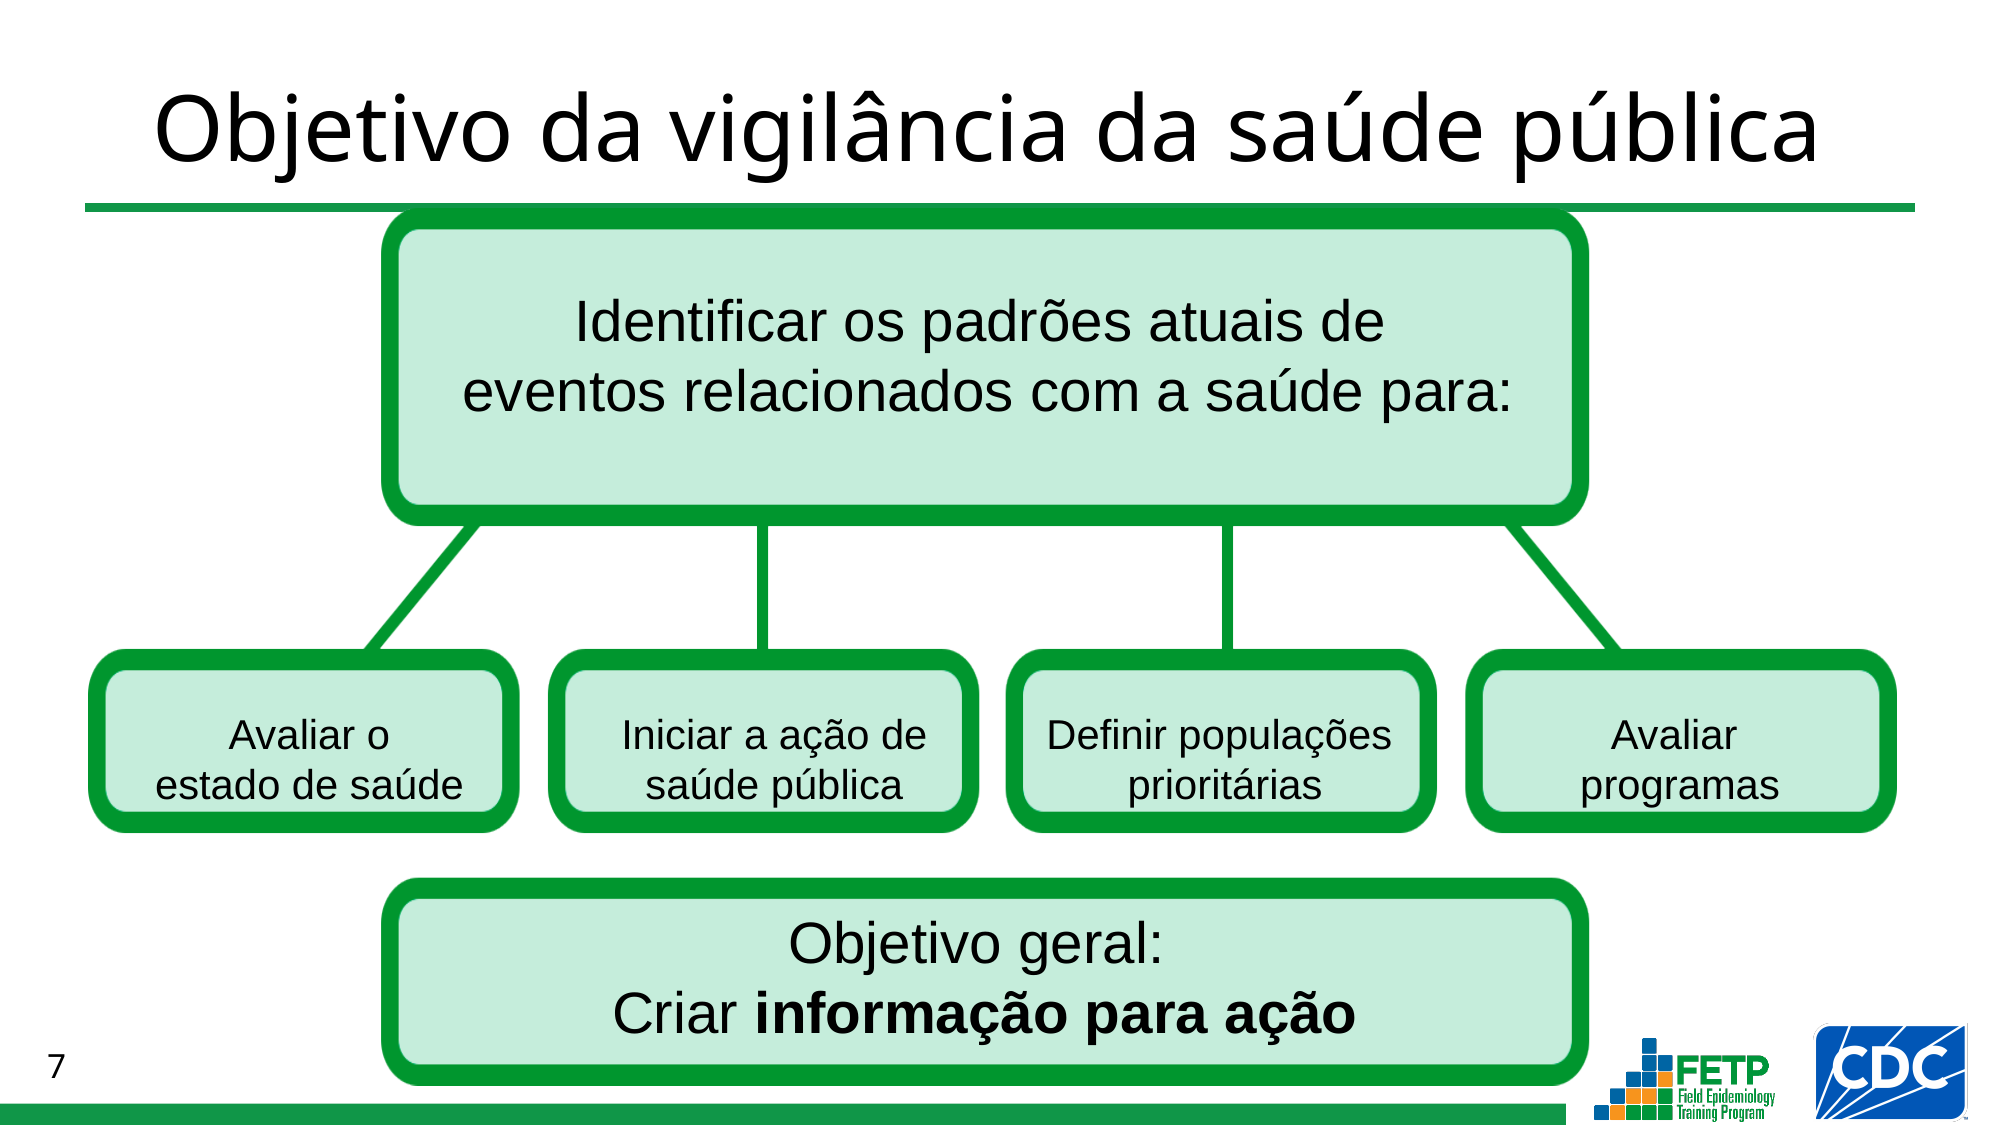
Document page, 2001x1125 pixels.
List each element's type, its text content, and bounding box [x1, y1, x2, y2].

title Objetivo da vigilância da saúde pública [137, 75, 1863, 207]
picture [88, 208, 1968, 1122]
